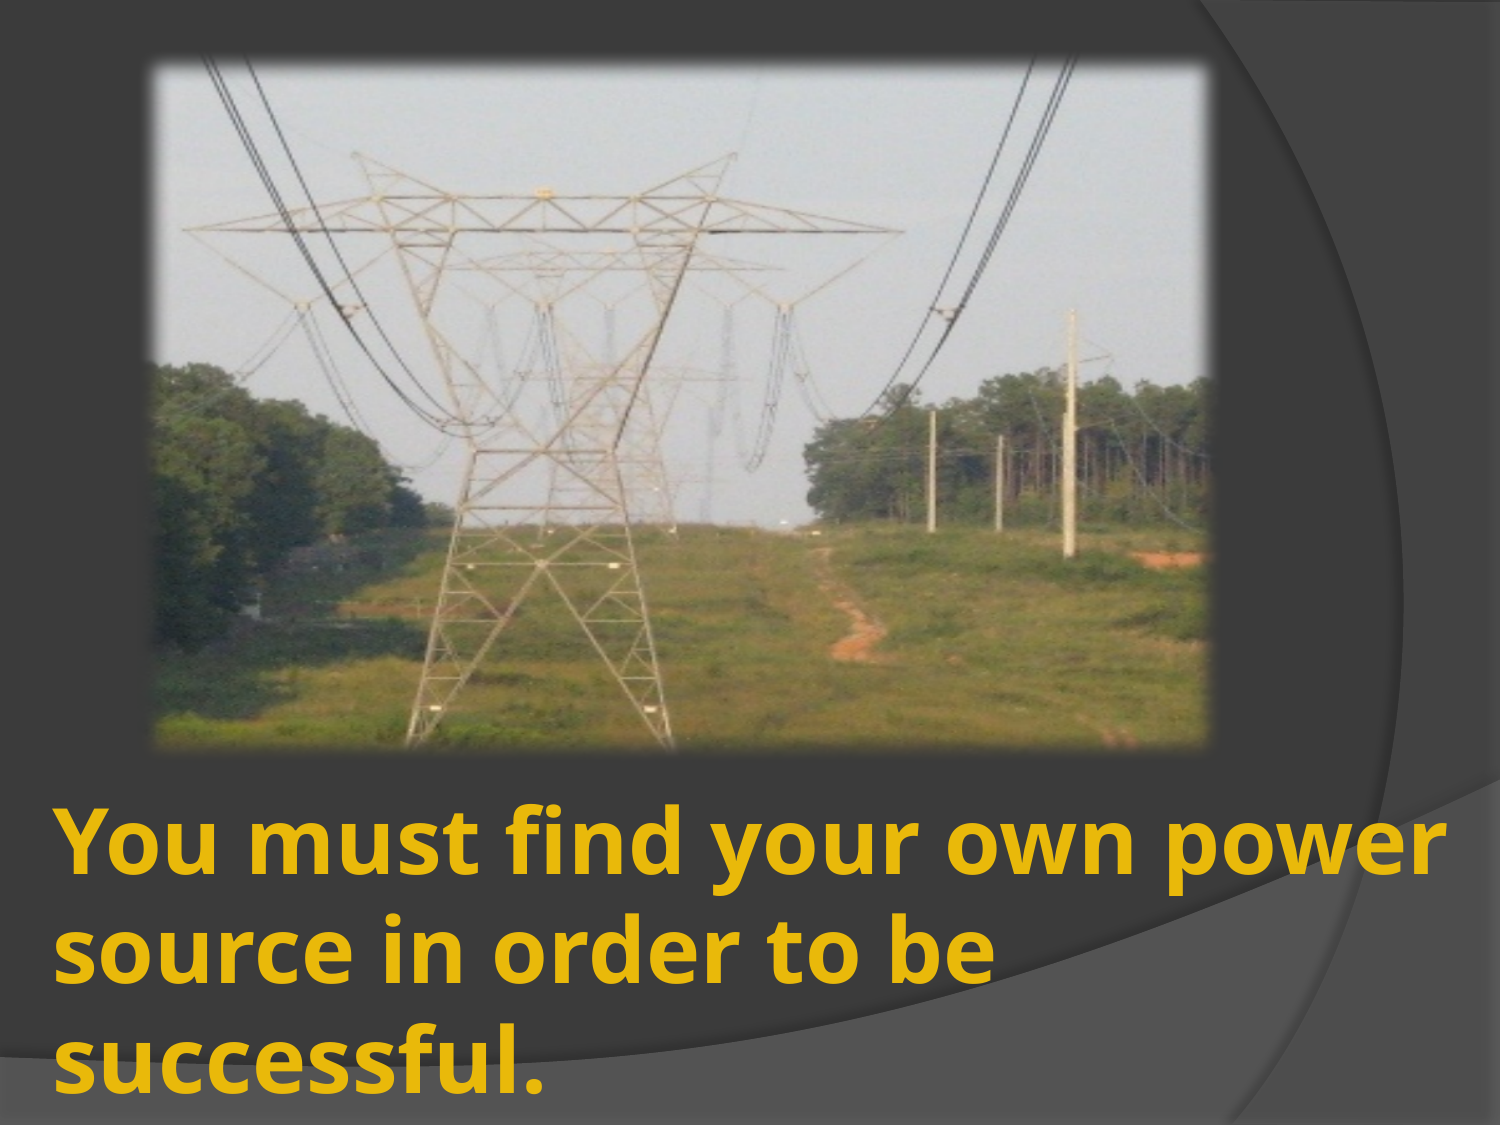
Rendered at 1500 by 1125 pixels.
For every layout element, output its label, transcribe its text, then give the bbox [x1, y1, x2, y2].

text_box You must find your own power source in order to be successful. [37, 774, 1475, 1120]
picture [137, 49, 1226, 763]
